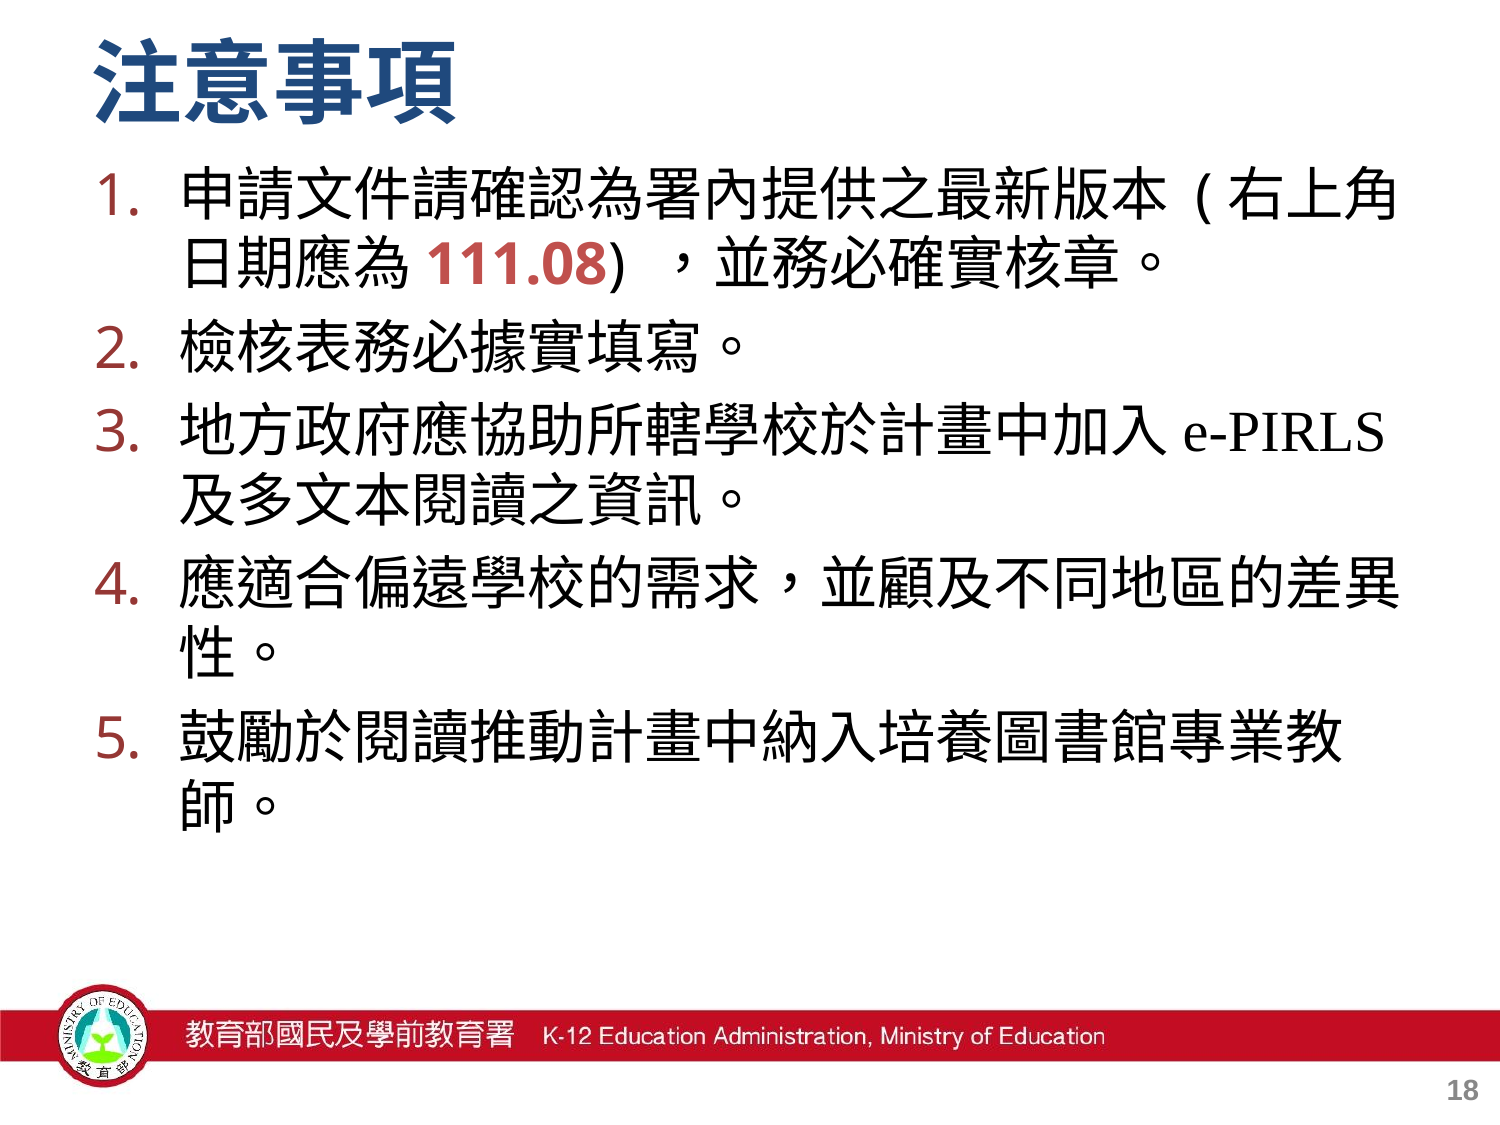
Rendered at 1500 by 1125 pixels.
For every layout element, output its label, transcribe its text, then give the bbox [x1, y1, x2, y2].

picture [0, 0, 1500, 1125]
slide_number 17 [1144, 1058, 1495, 1119]
title 注意事項 [75, 9, 1425, 149]
list 申請文件請確認為署內提供之最新版本 (右上角日期應為111.08) ，並務必確實核章。 檢核表務必據實填寫。 地方政府應協助所轄學校於計畫中加入e-PIRLS及多文本閱讀之資訊。 應適合偏遠學校的需求，並顧及不同地區的差異性。 鼓勵於閱讀推動計畫中納入培養圖書館專業教師。 [75, 149, 1425, 975]
